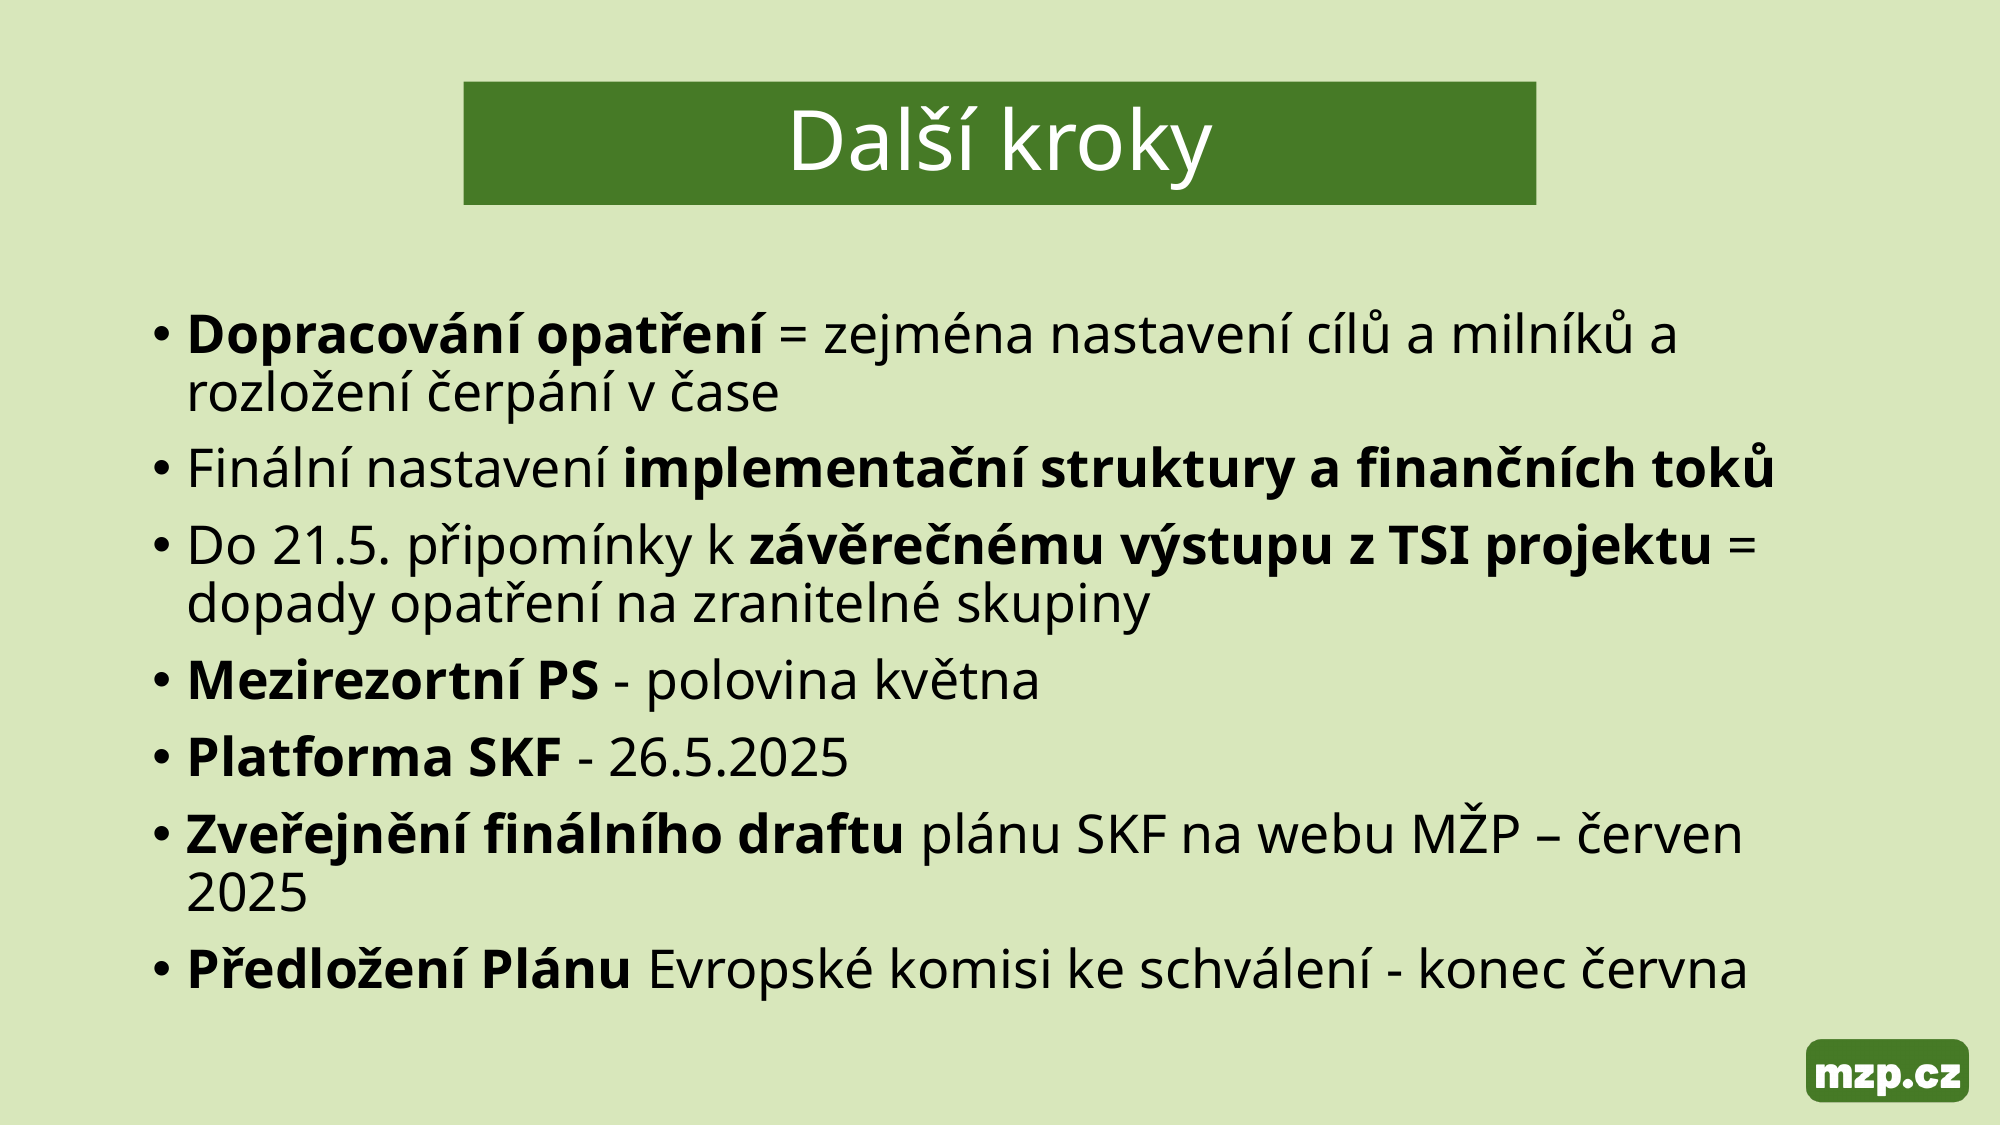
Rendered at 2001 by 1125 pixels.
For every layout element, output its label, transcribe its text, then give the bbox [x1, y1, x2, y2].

list Dopracování opatření = zejména nastavení cílů a milníků a rozložení čerpání v čase Finální nastavení implementační struktury a finančních toků Do 21.5. připomínky k závěrečnému výstupu z TSI projektu = dopady opatření na zranitelné skupiny Mezirezortní PS - polovina května Platforma SKF - 26.5.2025 Zveřejnění finálního draftu plánu SKF na webu MŽP – červen 2025 Předložení Plánu Evropské komisi ke schválení - konec června [137, 299, 1863, 1014]
picture [1775, 961, 2000, 1125]
title Další kroky [463, 81, 1537, 205]
